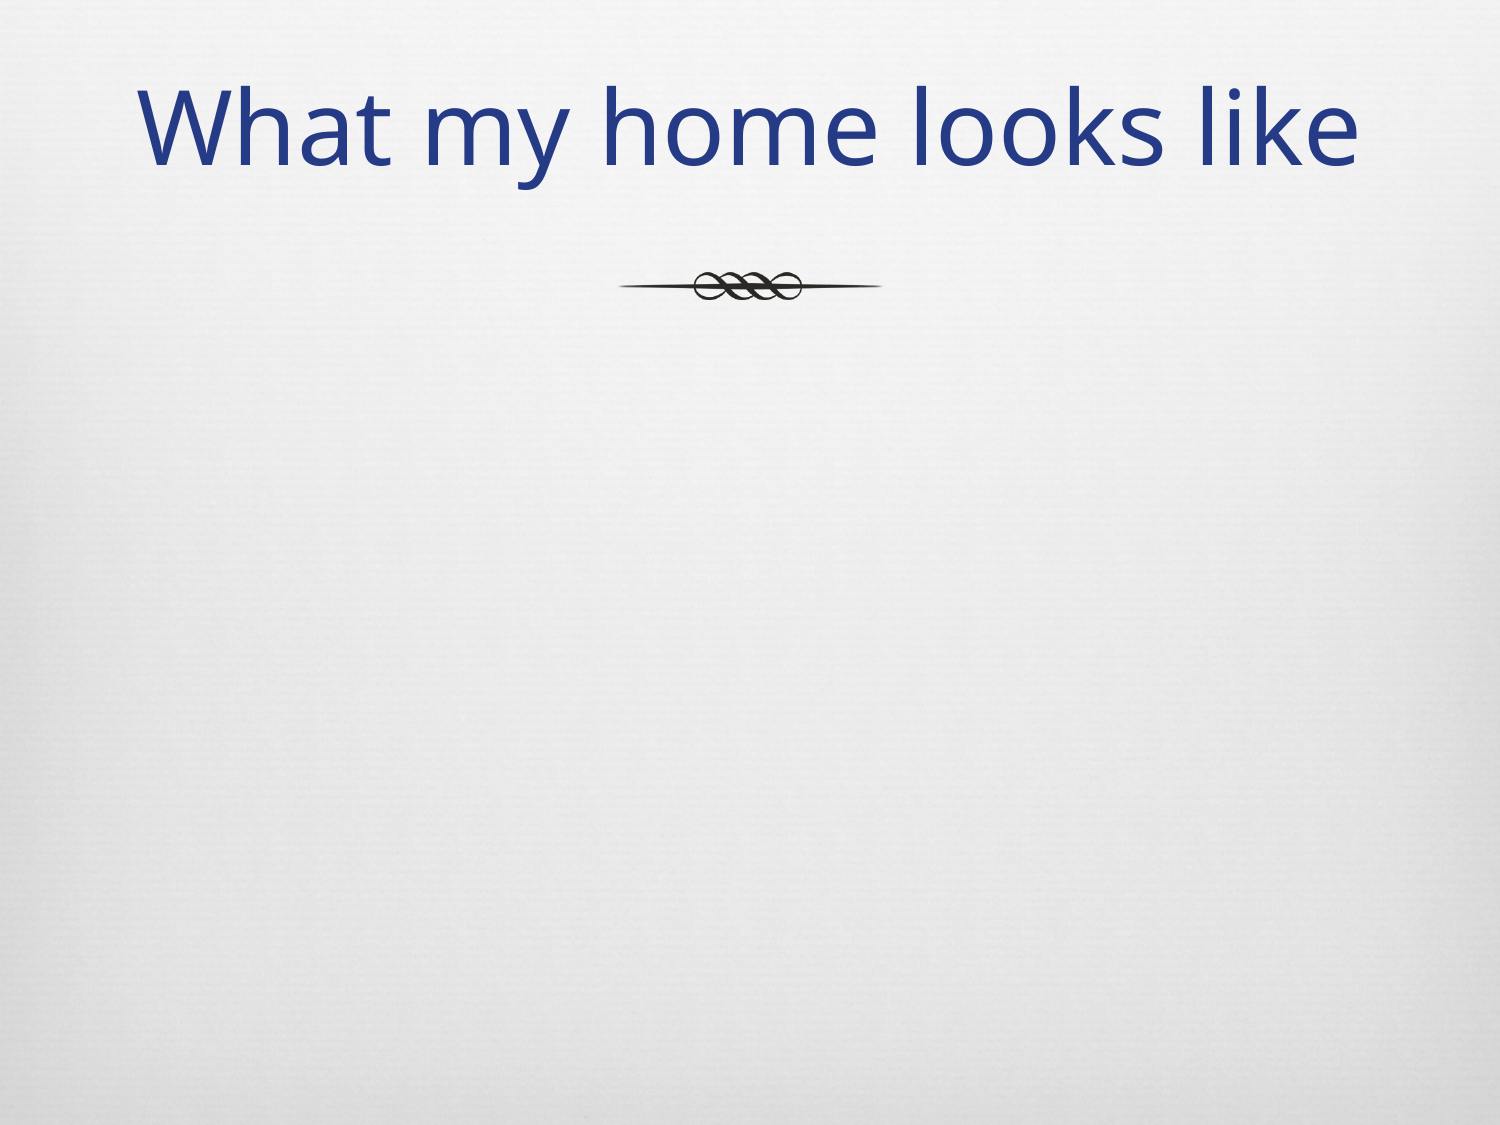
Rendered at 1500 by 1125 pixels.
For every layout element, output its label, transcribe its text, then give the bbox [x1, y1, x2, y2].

picture [615, 272, 885, 300]
title What my home looks like [112, 11, 1388, 236]
